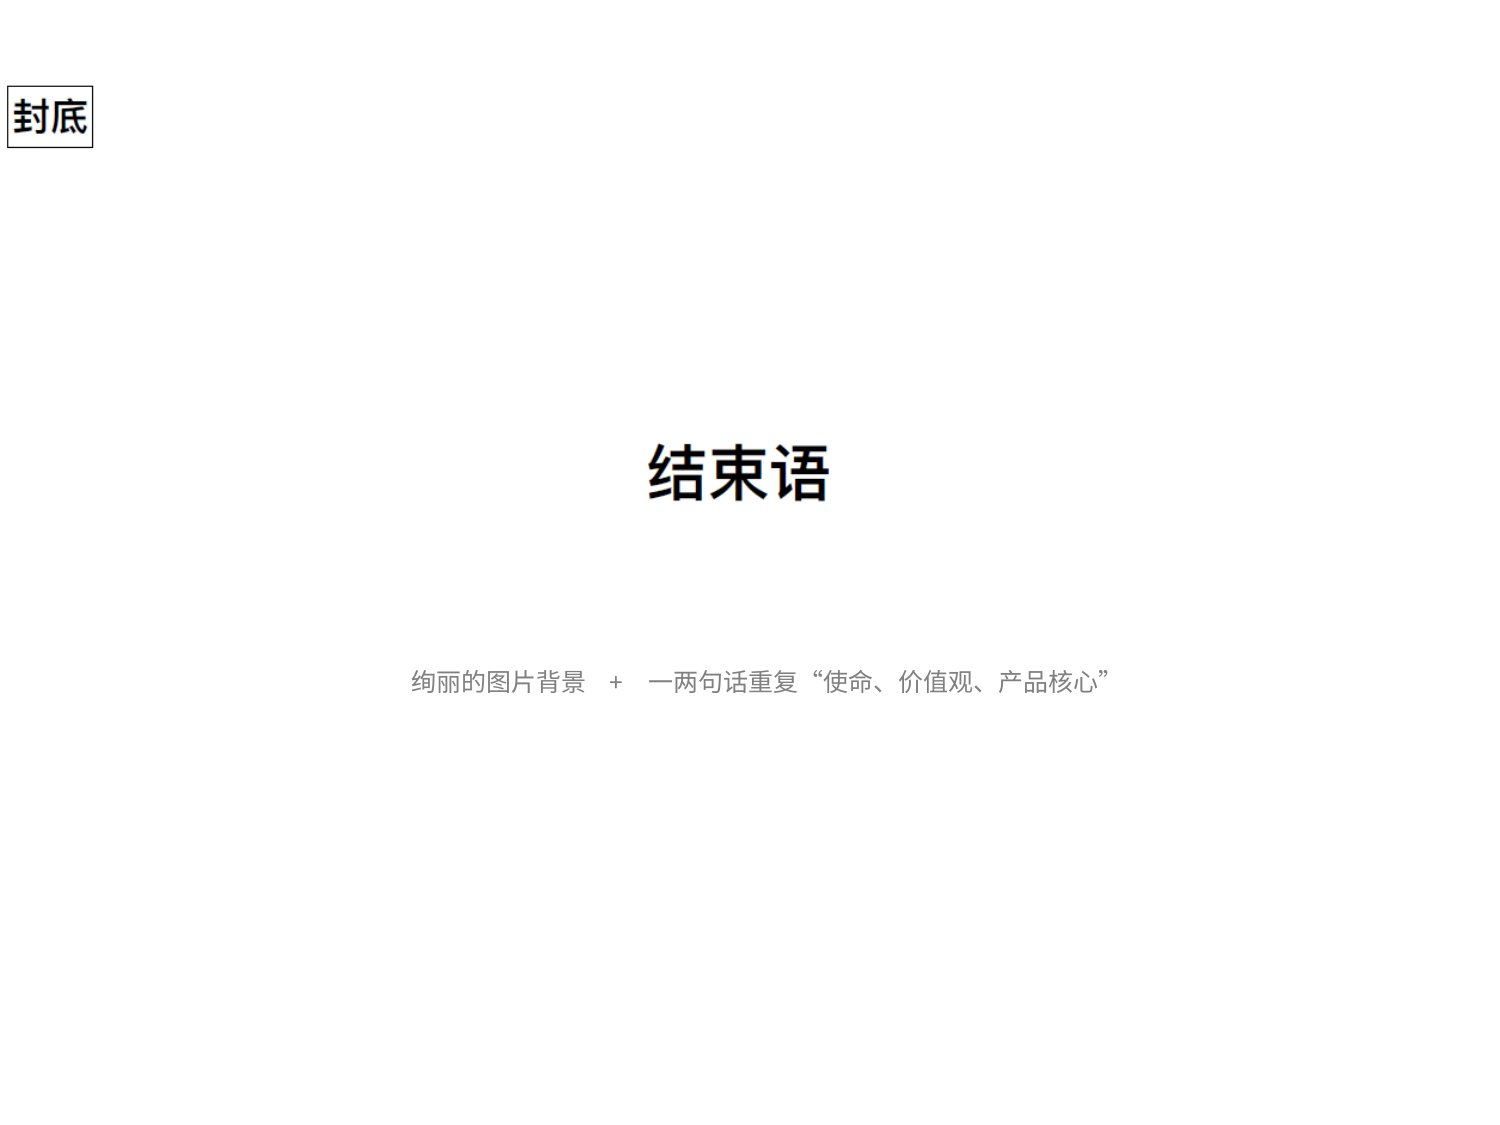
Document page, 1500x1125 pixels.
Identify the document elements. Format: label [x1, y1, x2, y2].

picture [0, 81, 1477, 702]
